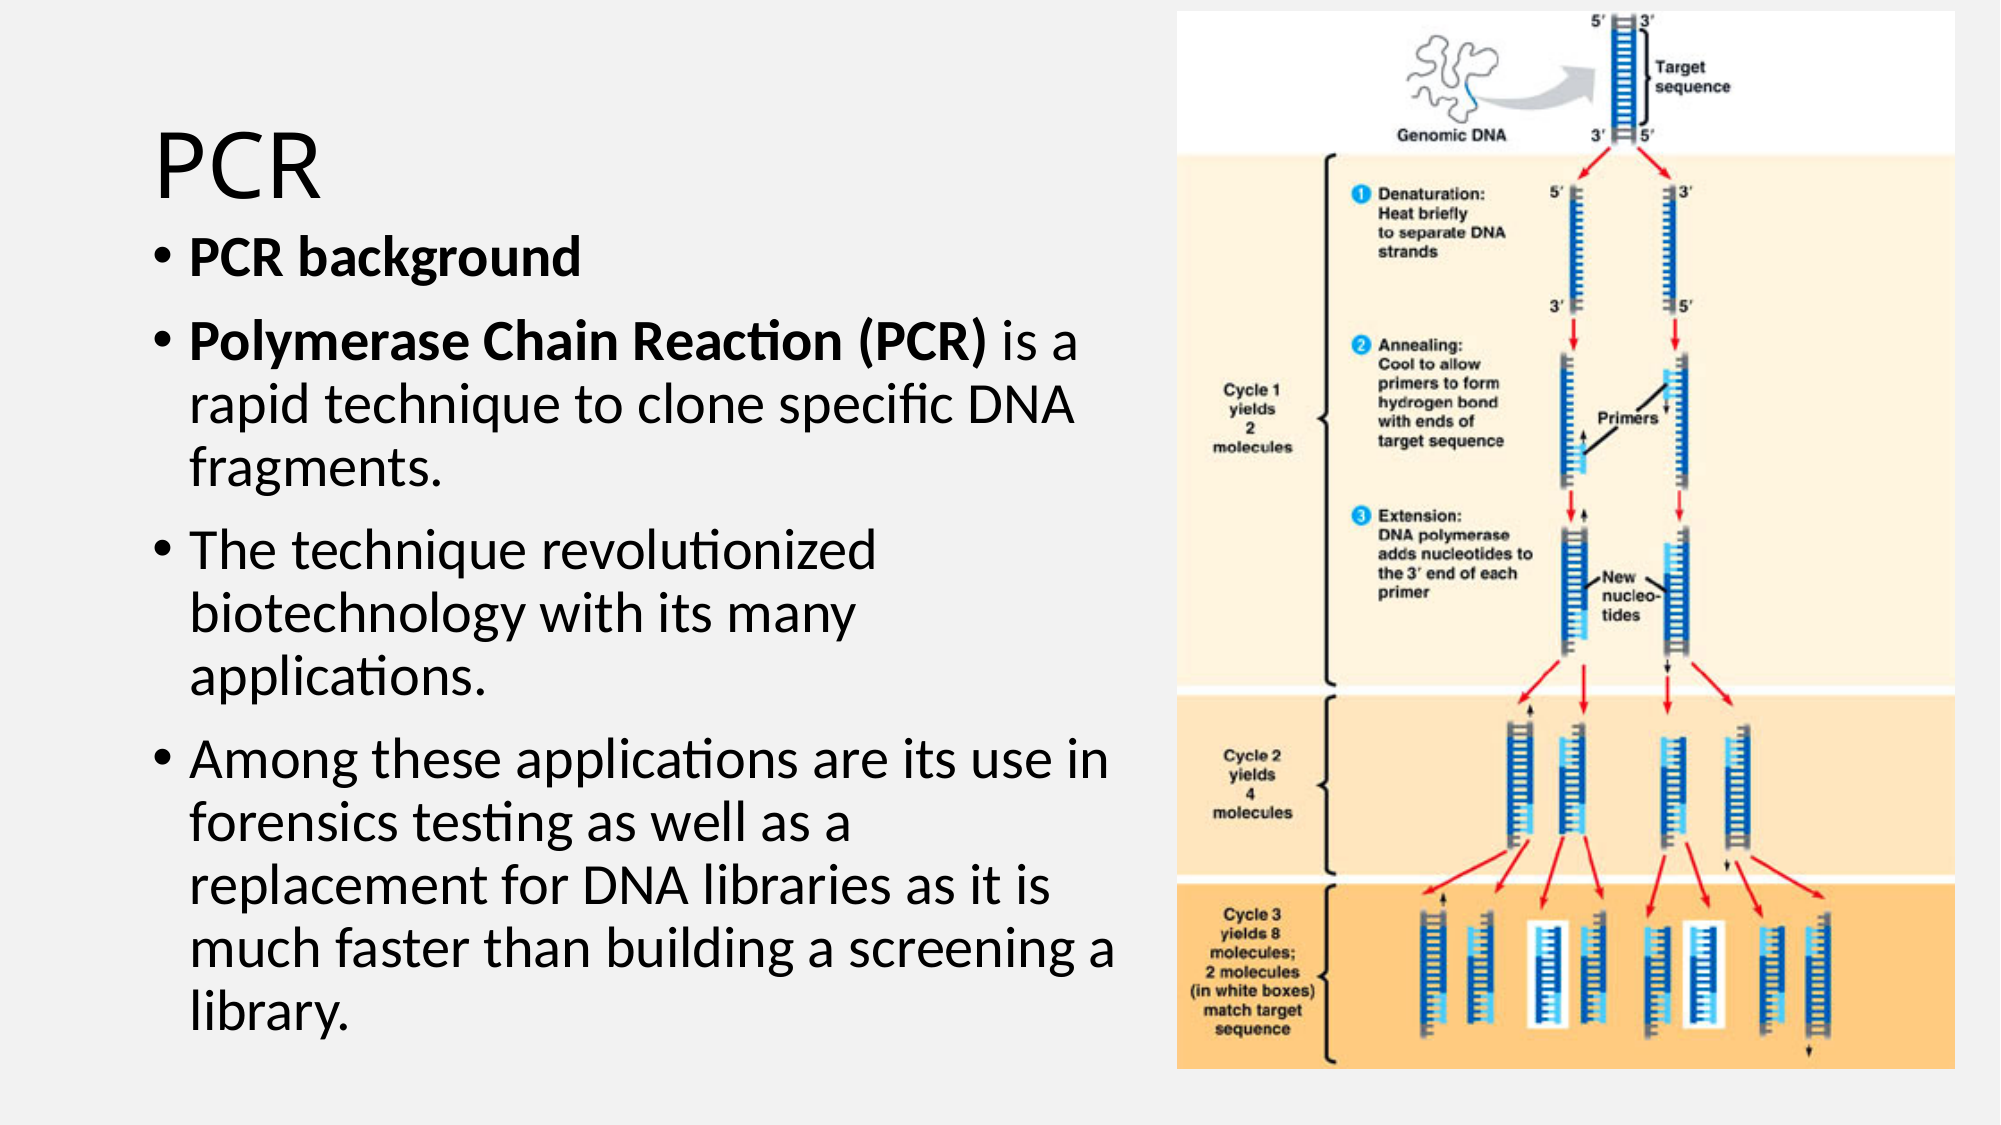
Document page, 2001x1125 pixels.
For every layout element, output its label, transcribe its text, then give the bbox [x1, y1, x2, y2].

list PCR background Polymerase Chain Reaction (PCR) is a rapid technique to clone specific DNA fragments. The technique revolutionized biotechnology with its many applications. Among these applications are its use in forensics testing as well as a replacement for DNA libraries as it is much faster than building a screening a library. [137, 218, 1178, 1125]
picture [1177, 11, 1955, 1069]
title PCR [137, 59, 1177, 218]
